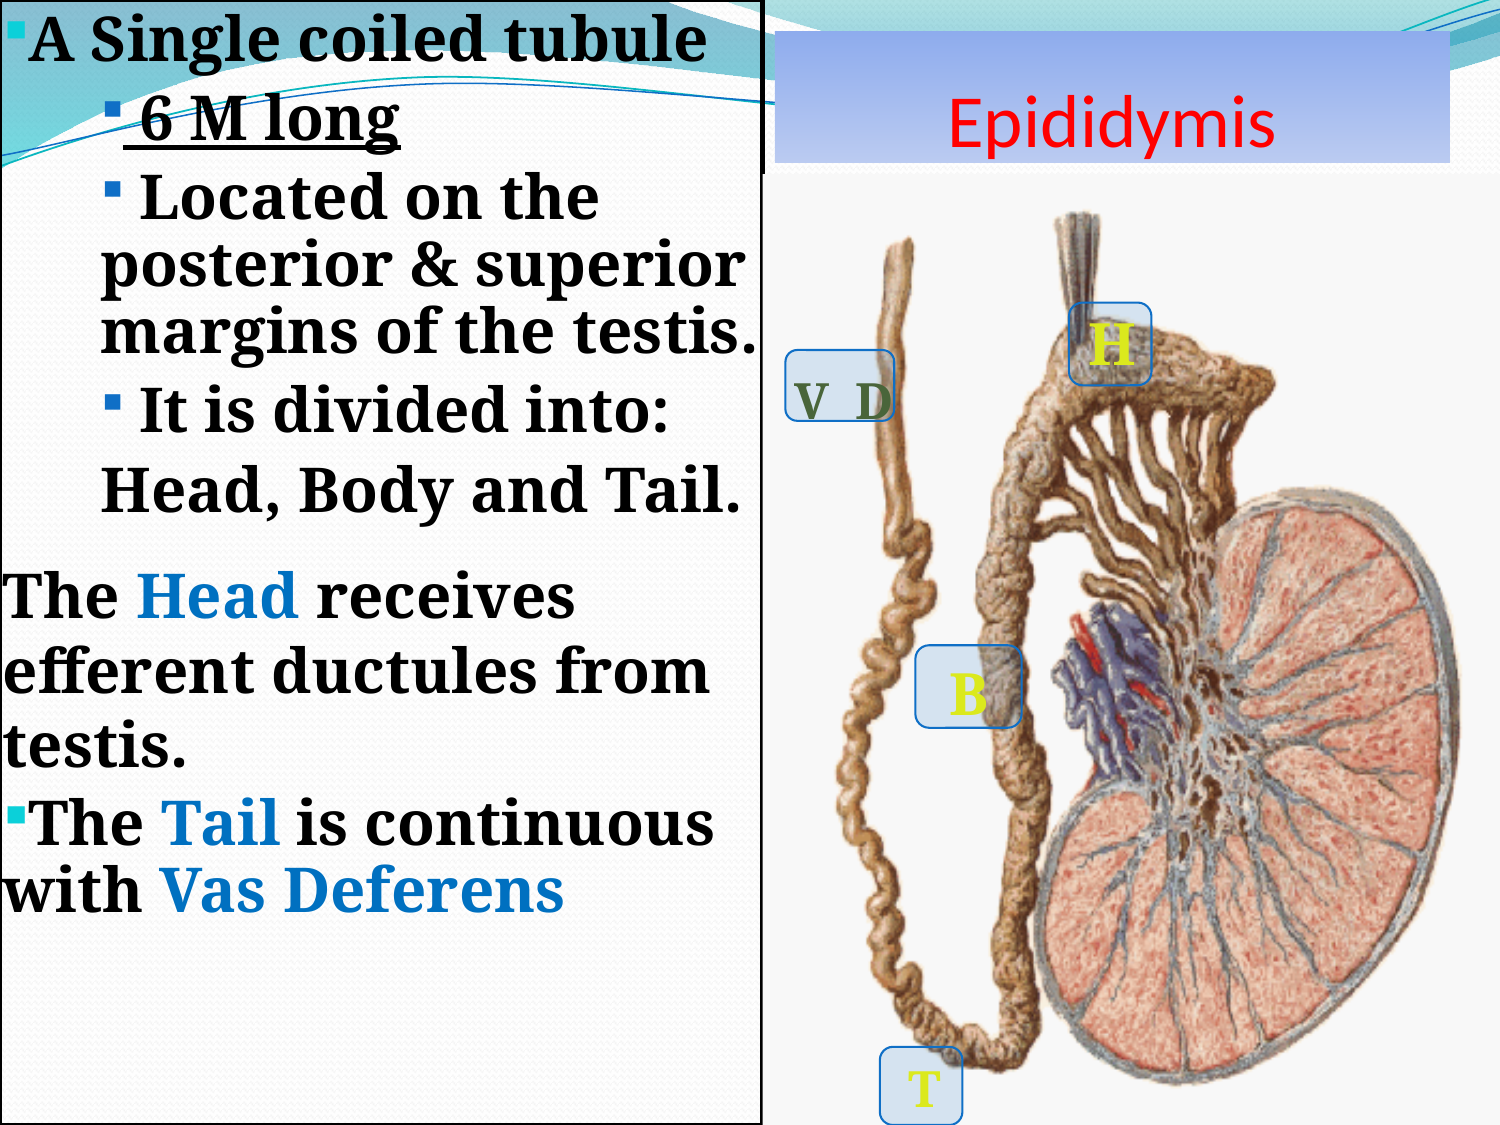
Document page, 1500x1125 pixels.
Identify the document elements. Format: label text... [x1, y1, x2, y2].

list A Single coiled tubule 6 M long Located on the posterior & superior margins of the testis. It is divided into: Head, Body and Tail. The Head receives efferent ductules from testis. The Tail is continuous with Vas Deferens [0, 0, 763, 1125]
picture [762, 174, 1500, 1125]
title Epididymis [774, 31, 1450, 163]
